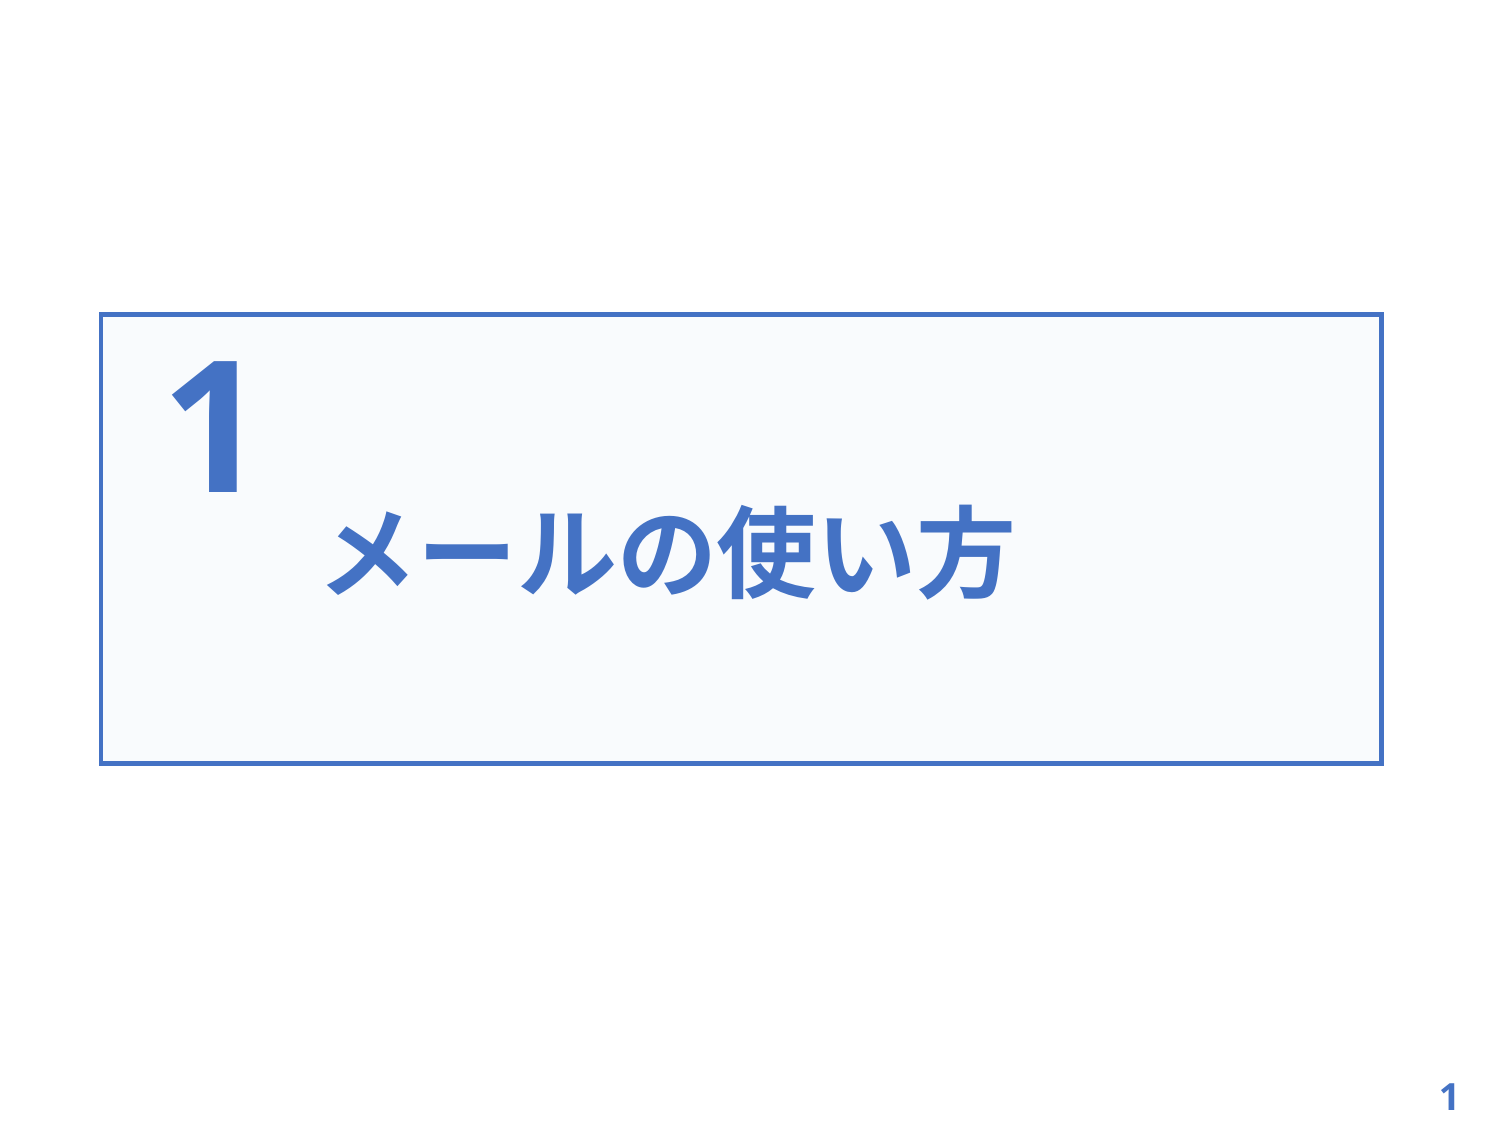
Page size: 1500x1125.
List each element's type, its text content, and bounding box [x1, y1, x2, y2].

text_box メールの使い方 [302, 379, 1375, 699]
text_box 1 [1402, 1065, 1497, 1125]
text_box 1 [86, 301, 342, 537]
